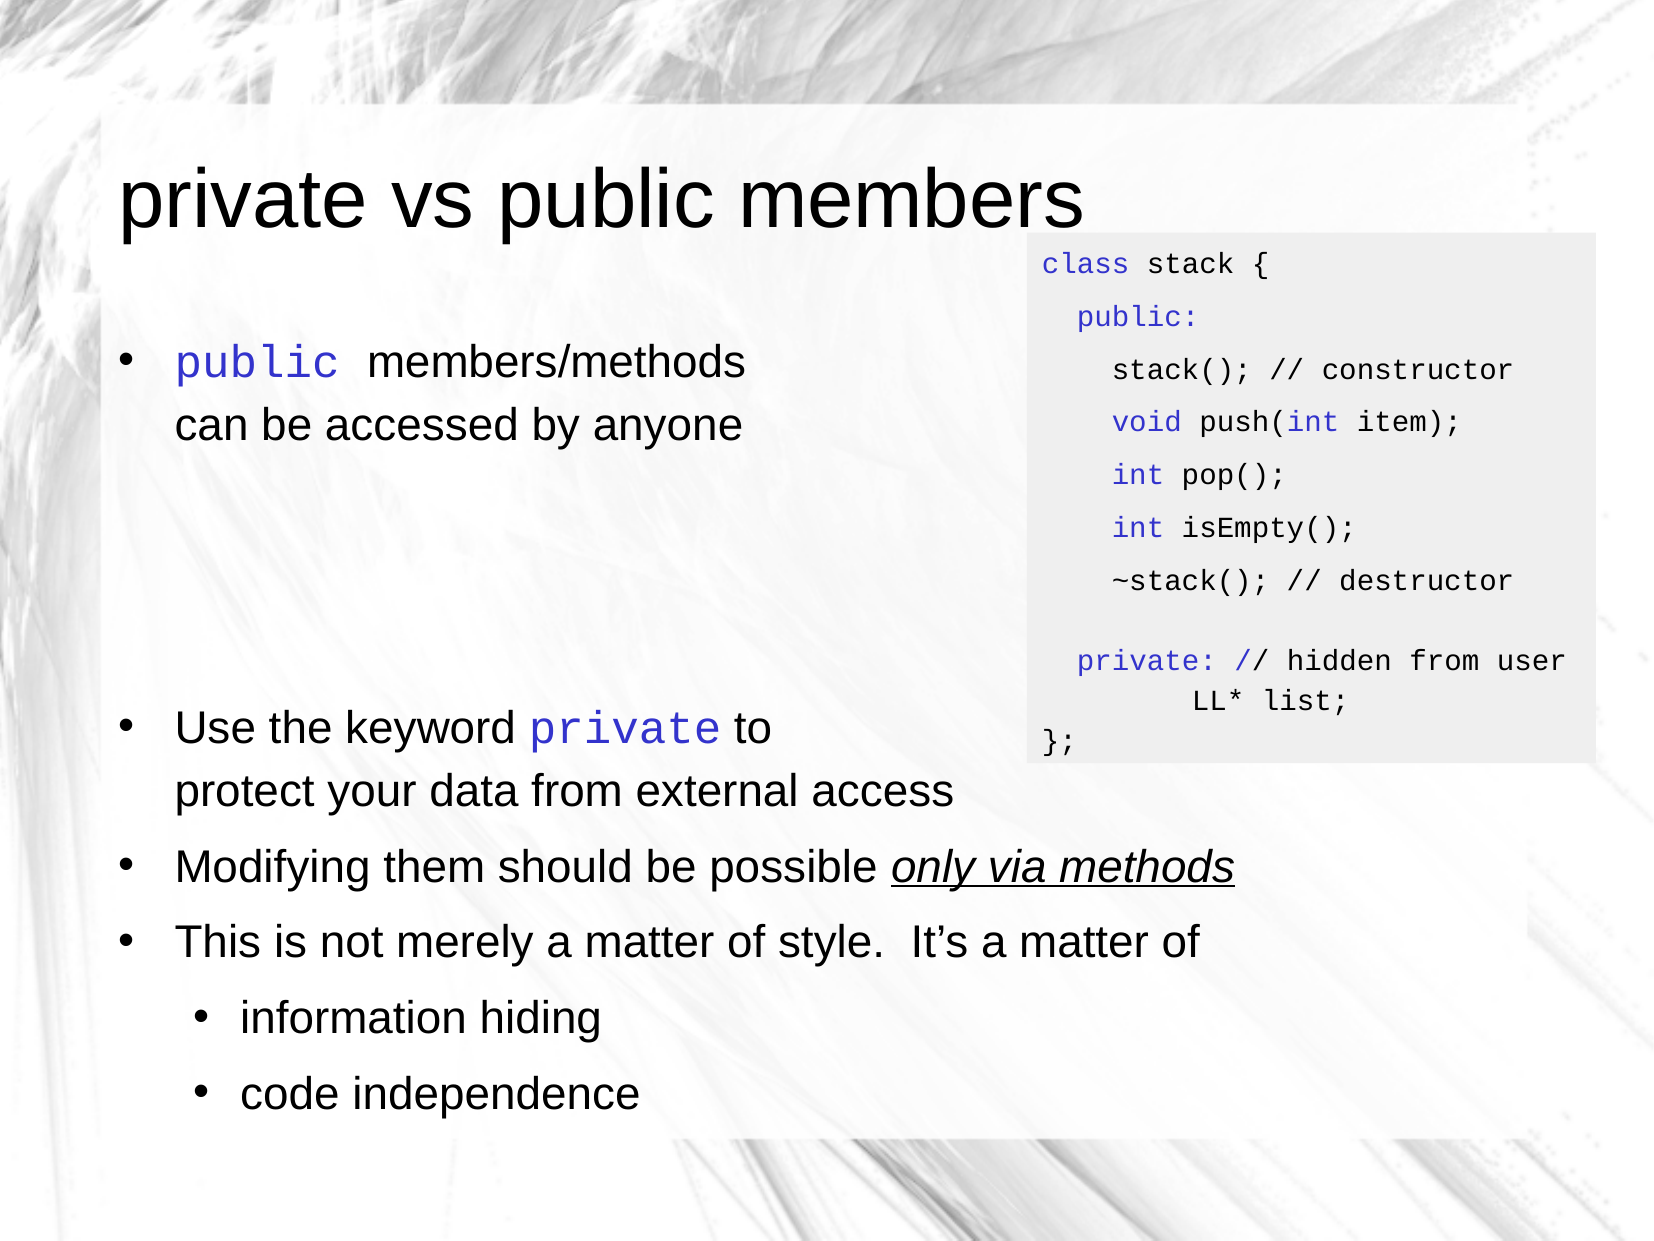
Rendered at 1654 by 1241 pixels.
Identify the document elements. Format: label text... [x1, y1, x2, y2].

title private vs public members [118, 93, 1506, 299]
picture [0, 0, 1654, 1241]
text_box class stack { public: stack(); // constructor void push(int item); int pop(); int isEmpty(); ~stack(); // destructor private: // hidden from user LL* list; }; [1026, 232, 1596, 764]
list public members/methods can be accessed by anyone Use the keyword private to protect your data from external access Modifying them should be possible only via methods This is not merely a matter of style. It’s a matter of information hiding code independence [118, 319, 1571, 1109]
